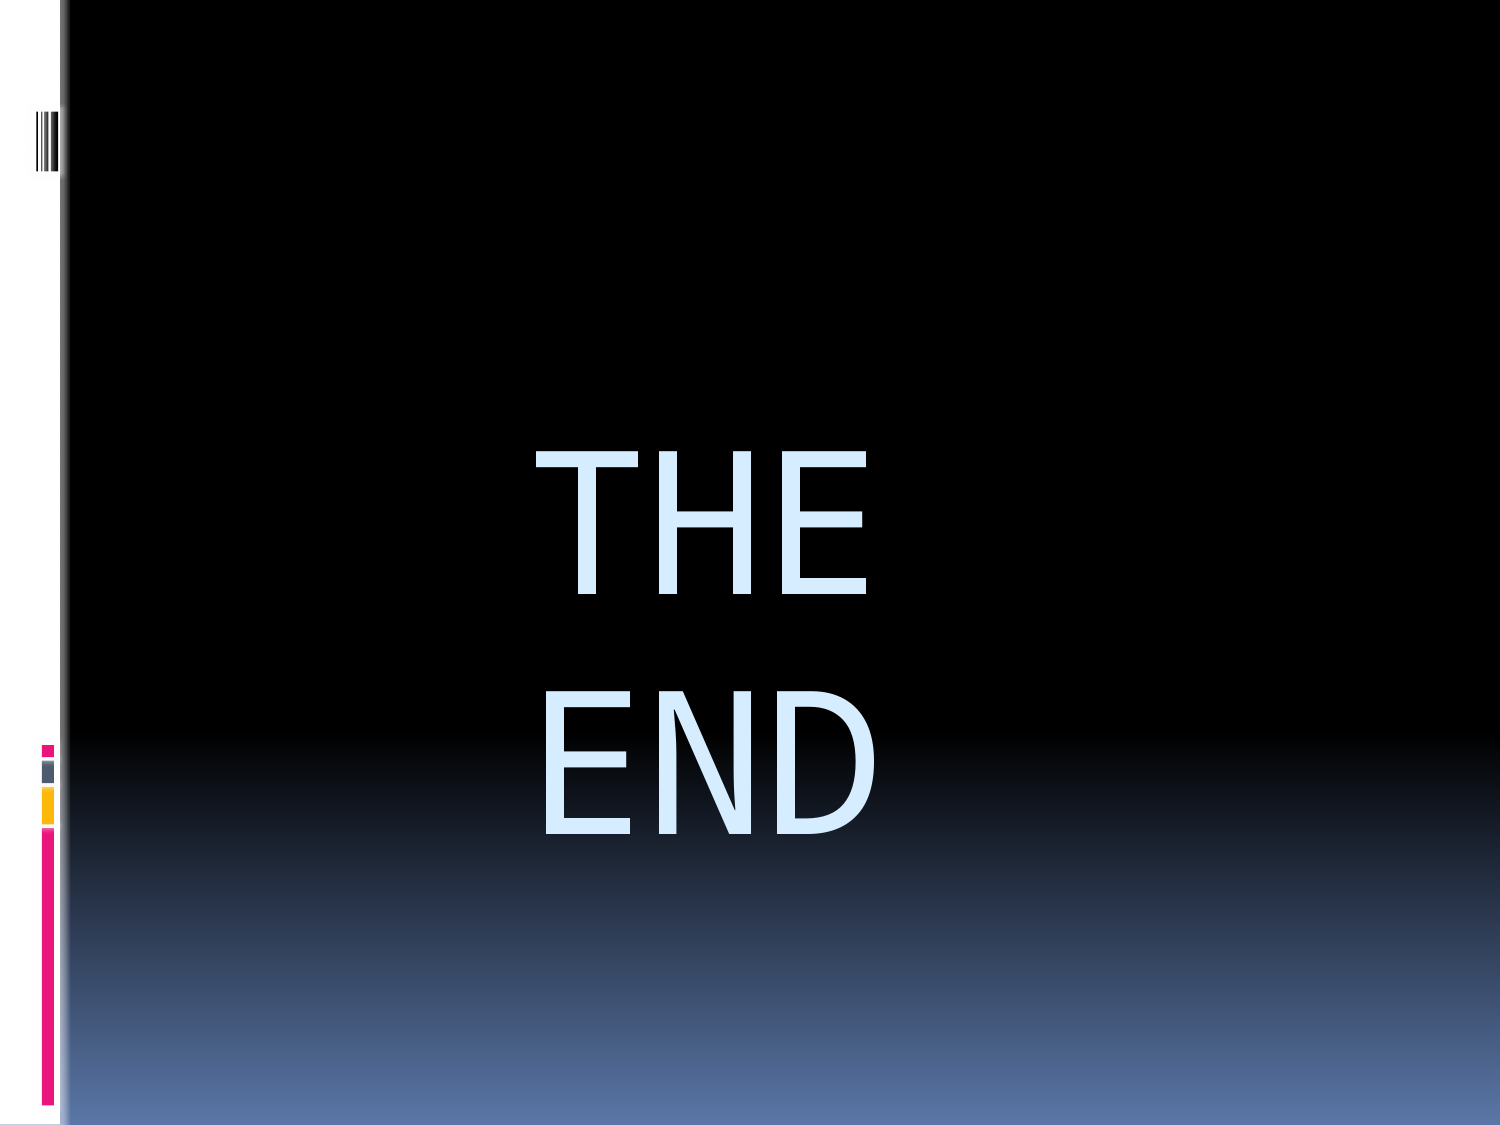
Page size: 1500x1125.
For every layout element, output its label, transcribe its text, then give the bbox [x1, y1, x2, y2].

title THE END [512, 387, 1213, 738]
